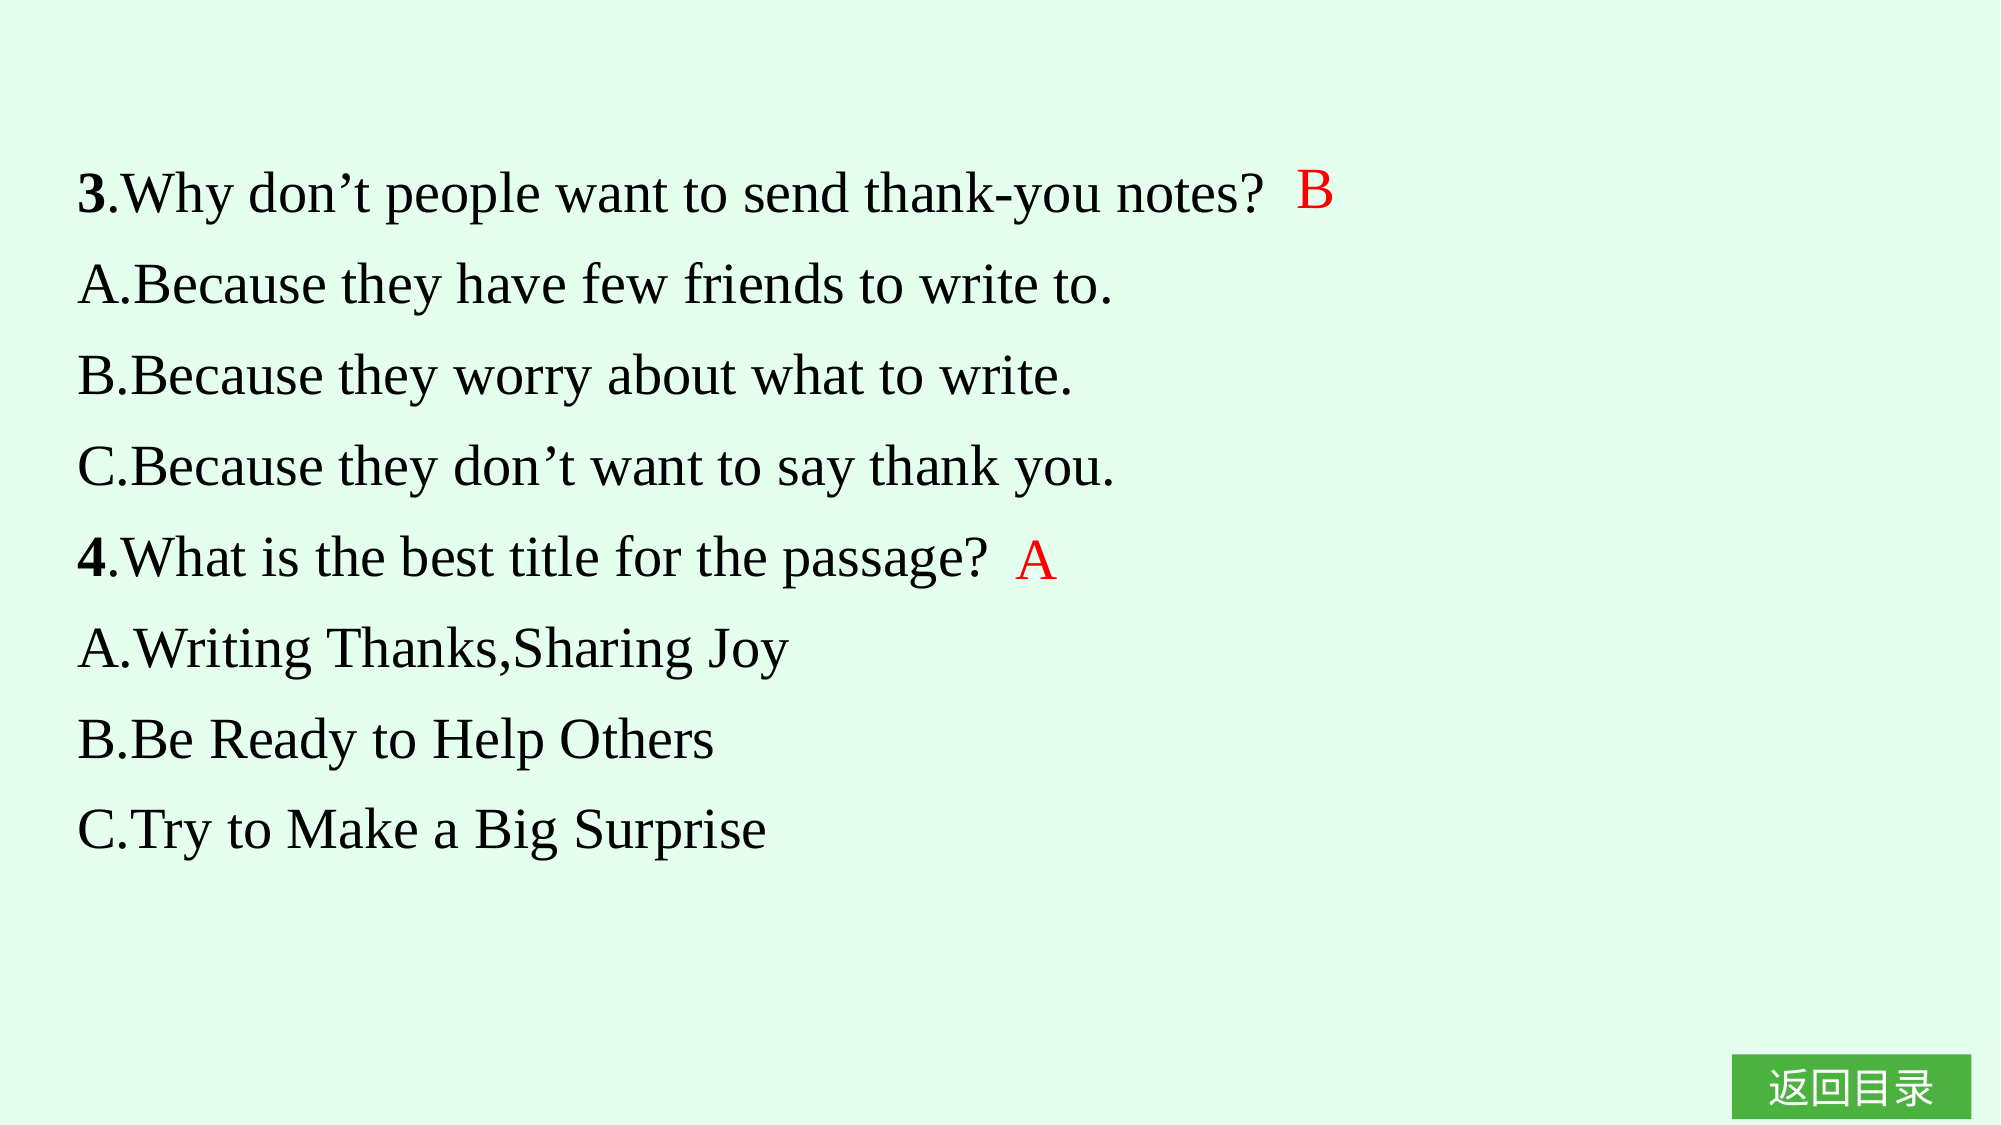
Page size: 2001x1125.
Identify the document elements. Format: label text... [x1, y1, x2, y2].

text_box A [1000, 513, 1073, 599]
text_box 3.Why don’t people want to send thank-you notes? A.Because they have few friends to write to. B.Because they worry about what to write. C.Because they don’t want to say thank you. 4.What is the best title for the passage? A.Writing Thanks,Sharing Joy B.Be Ready to Help Others C.Try to Make a Big Surprise [62, 125, 1938, 868]
text_box B [1281, 142, 1350, 228]
